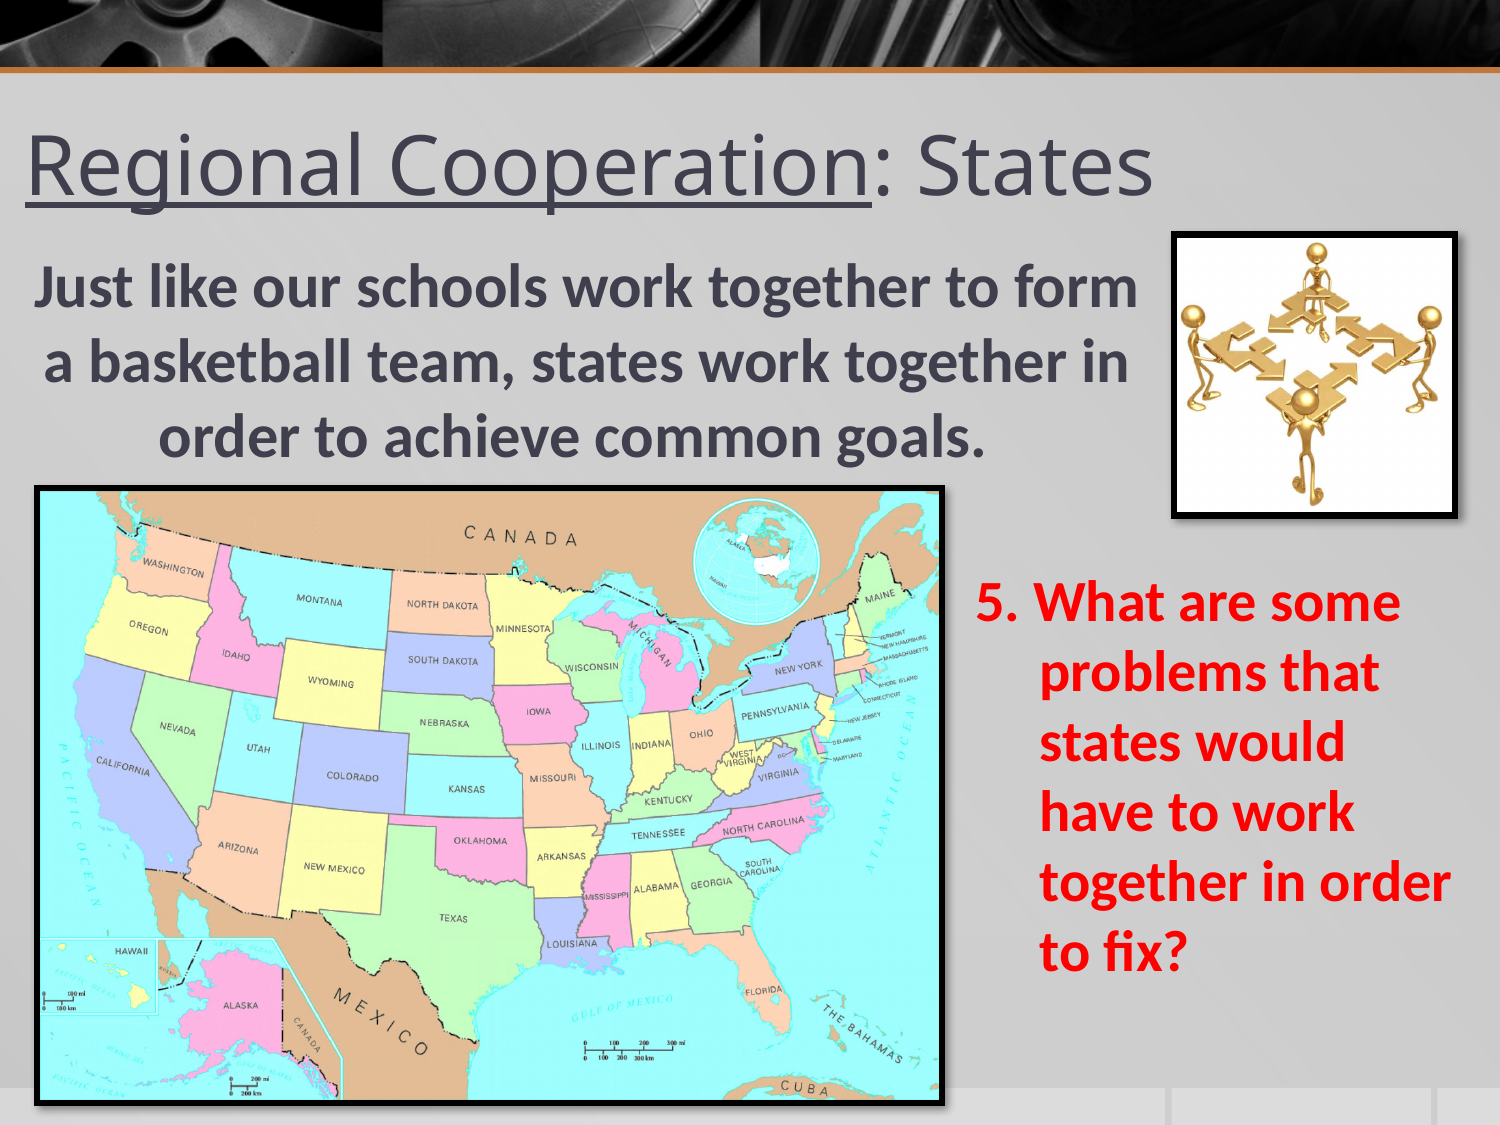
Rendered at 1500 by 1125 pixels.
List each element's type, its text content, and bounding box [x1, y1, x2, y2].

picture [0, 0, 1500, 67]
title Regional Cooperation: States [24, 87, 1375, 238]
text_box 5. What are some problems that states would have to work together in order to fix? [975, 555, 1475, 1068]
picture [39, 491, 939, 1101]
picture [1176, 237, 1453, 513]
list Just like our schools work together to form a basketball team, states work together in order to achieve common goals. [24, 237, 1150, 513]
